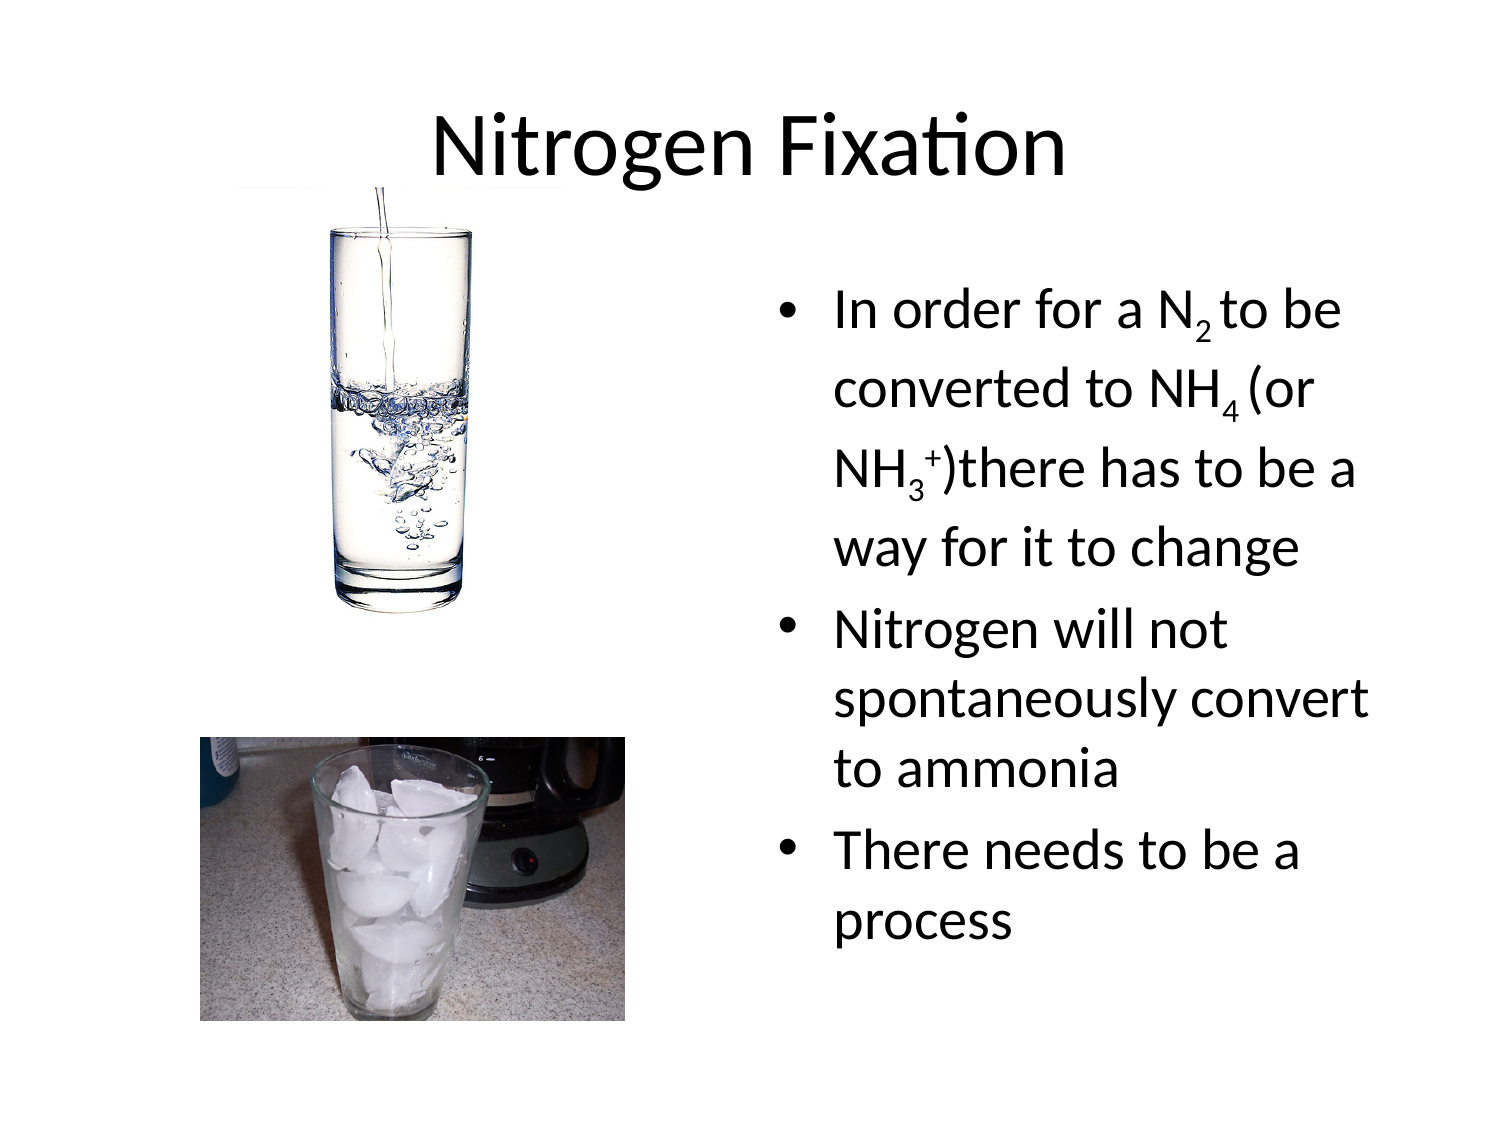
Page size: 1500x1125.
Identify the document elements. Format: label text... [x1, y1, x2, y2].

list In order for a N2 to be converted to NH4 (or NH3+)there has to be a way for it to change Nitrogen will not spontaneously convert to ammonia There needs to be a process [762, 262, 1425, 1005]
picture [199, 737, 625, 1021]
picture [237, 187, 563, 621]
title Nitrogen Fixation [75, 45, 1425, 233]
